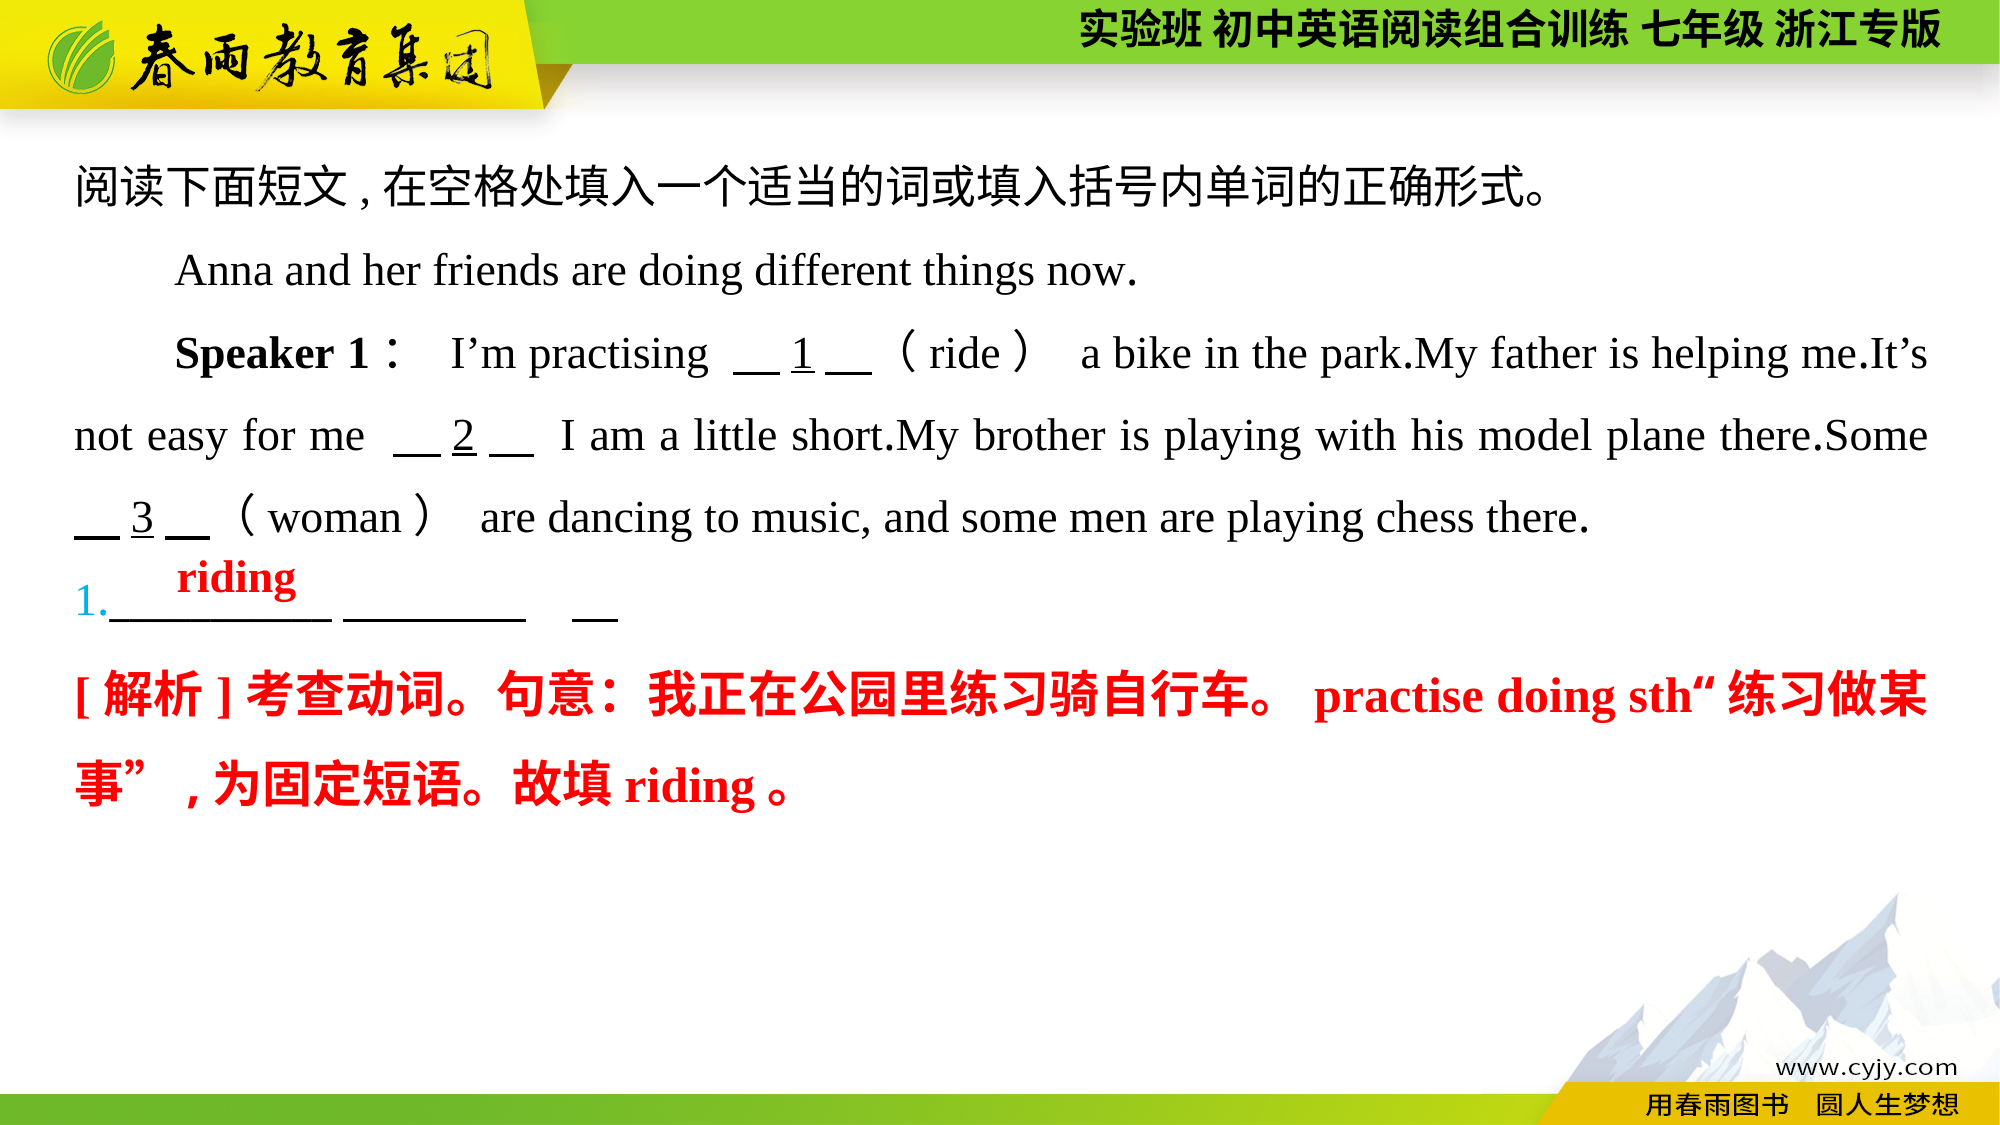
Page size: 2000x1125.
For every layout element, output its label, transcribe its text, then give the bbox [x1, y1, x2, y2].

text_box riding [150, 538, 312, 609]
picture [0, 0, 2000, 1125]
list 阅读下面短文,在空格处填入一个适当的词或填入括号内单词的正确形式。 Anna and her friends are doing different things now. Speaker 1： I’m practising 1 （ride） a bike in the park.My father is helping me.It’s not easy for me 2 I am a little short.My brother is playing with his model plane there.Some 3 （woman） are dancing to music, and some men are playing chess there. 1.___________ [59, 122, 1944, 625]
text_box [解析]考查动词。句意：我正在公园里练习骑自行车。practise doing sth“练习做某事”,为固定短语。故填riding。 [59, 625, 1944, 821]
